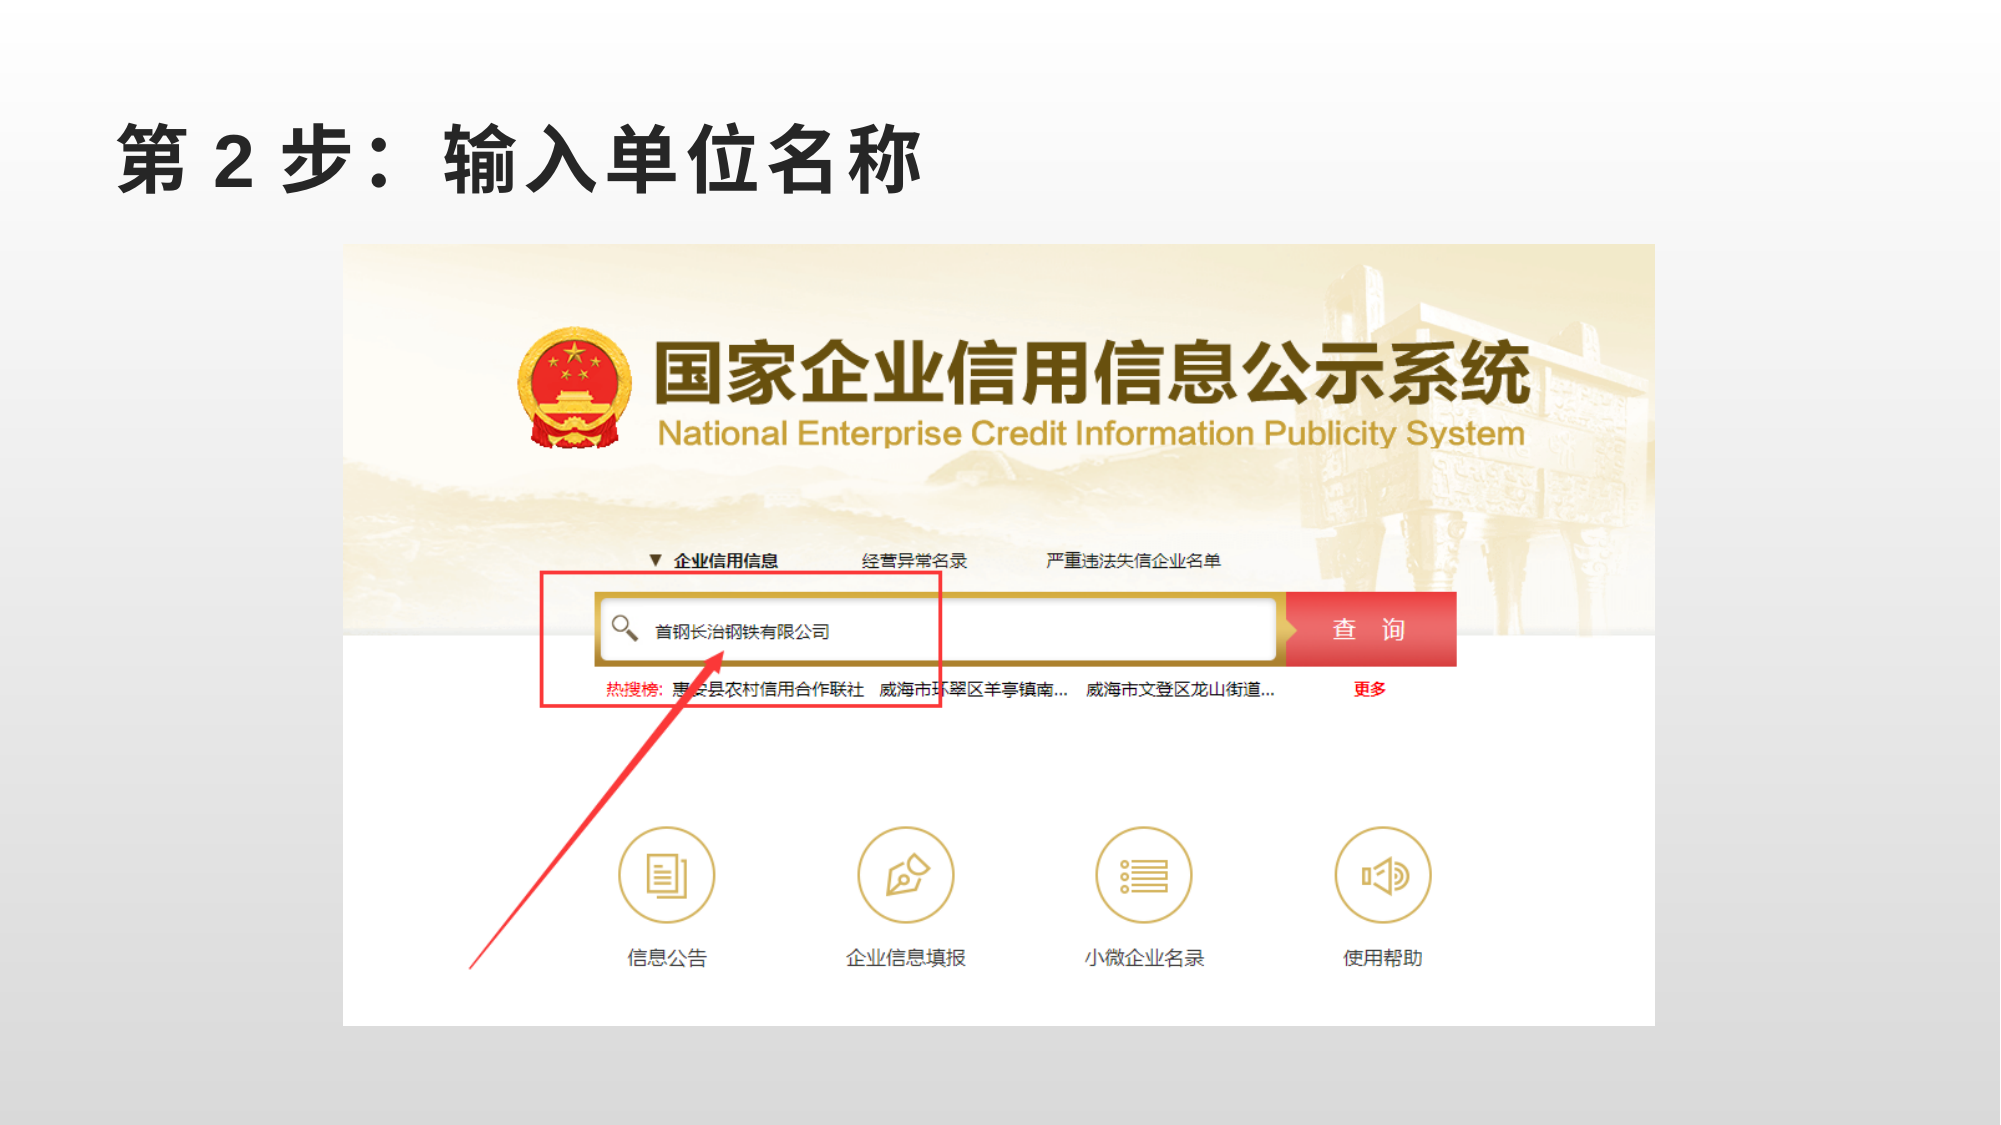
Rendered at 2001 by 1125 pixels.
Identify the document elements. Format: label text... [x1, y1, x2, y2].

title 第2步：输入单位名称 [99, 99, 1900, 216]
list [343, 244, 1655, 1026]
